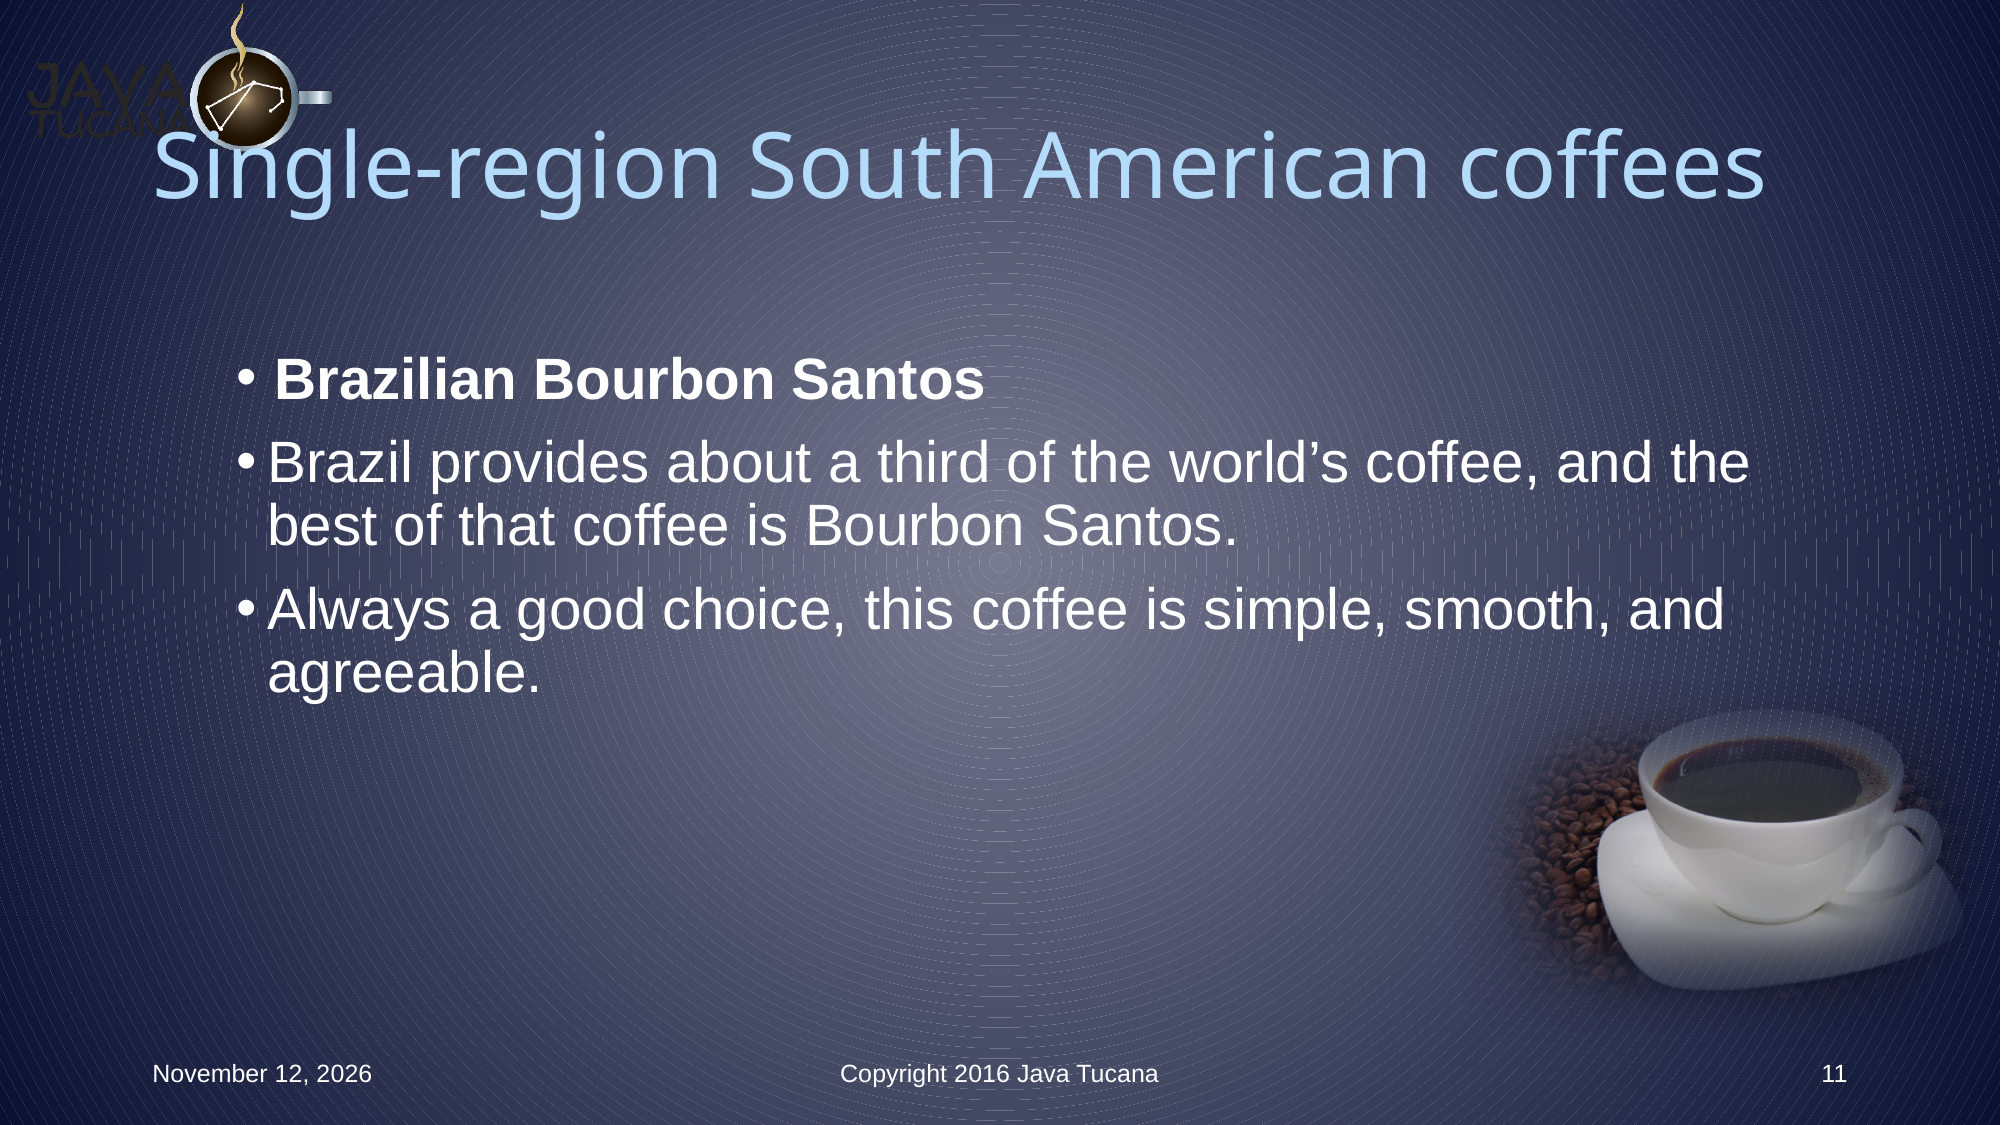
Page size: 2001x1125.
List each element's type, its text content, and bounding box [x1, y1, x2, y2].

footer Copyright 2016 Java Tucana [662, 1042, 1338, 1103]
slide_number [137, 1042, 588, 1103]
title Single-region South American coffees [137, 59, 1863, 278]
picture [1789, 776, 1906, 946]
list Brazilian Bourbon Santos Brazil provides about a third of the world’s coffee, and the best of that coffee is Bourbon Santos. Always a good choice, this coffee is simple, smooth, and agreeable. [221, 341, 1789, 1002]
slide_number 11 [1412, 1042, 1863, 1103]
picture [13, 0, 341, 159]
